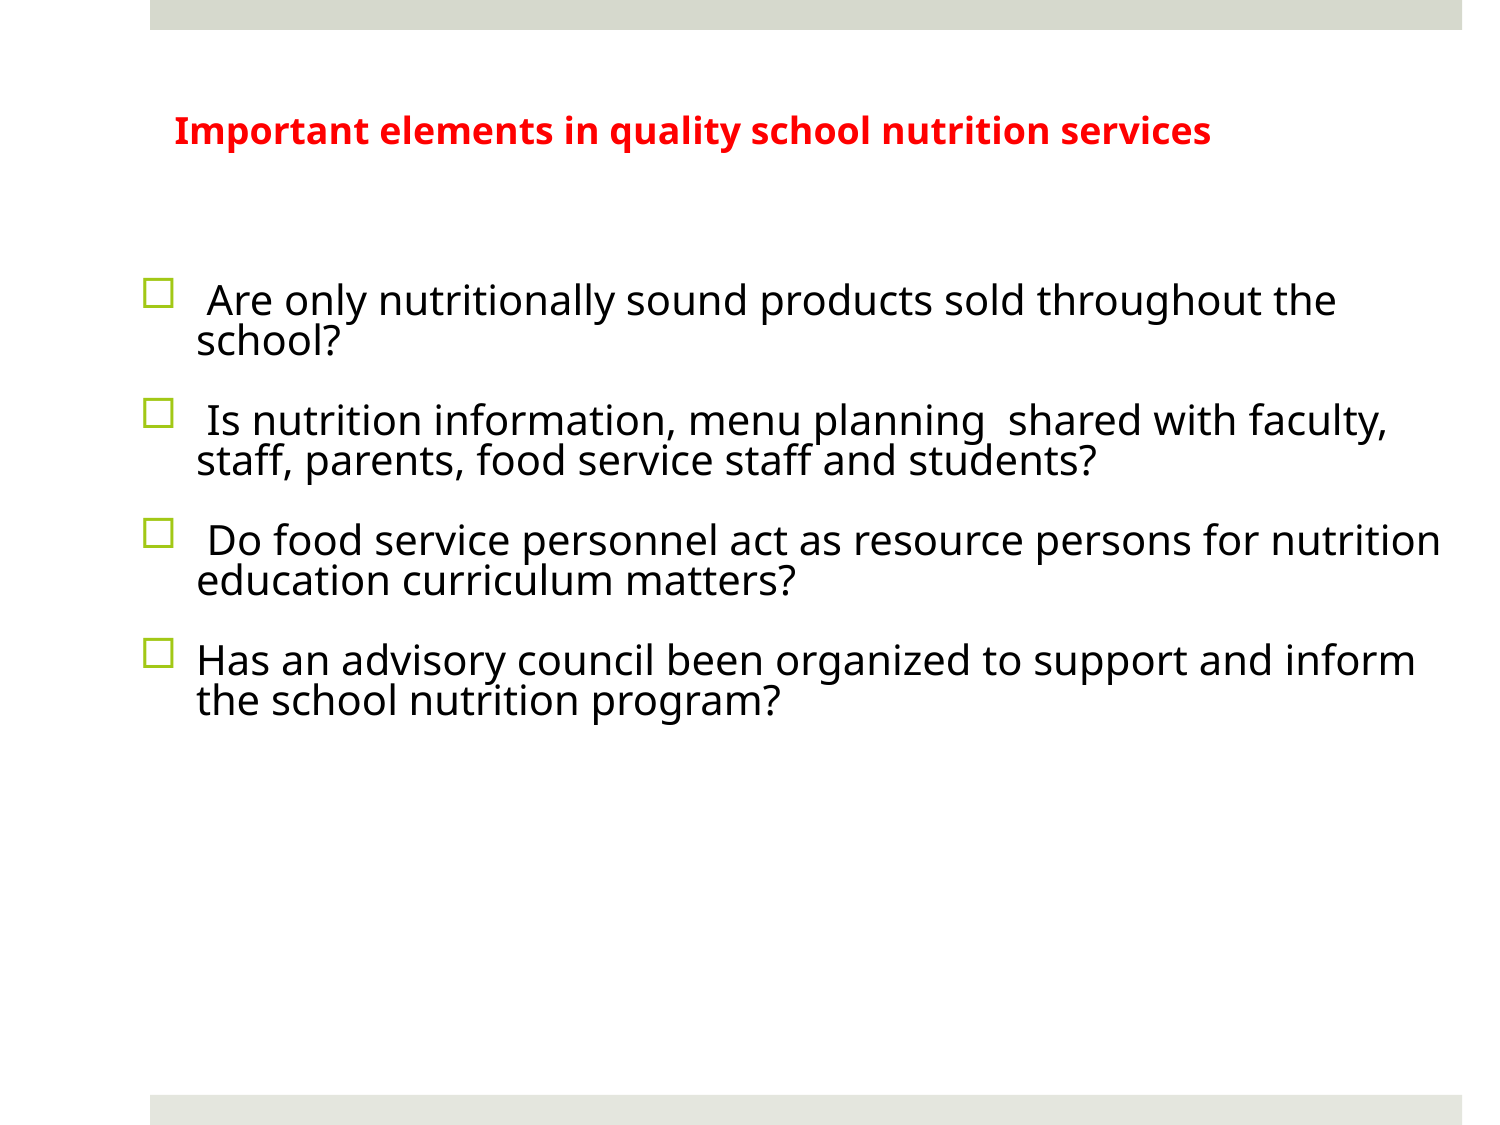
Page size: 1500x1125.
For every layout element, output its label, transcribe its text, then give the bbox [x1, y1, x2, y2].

text_box Are only nutritionally sound products sold throughout the school? Is nutrition information, menu planning shared with faculty, staff, parents, food service staff and students? Do food service personnel act as resource persons for nutrition education curriculum matters? Has an advisory council been organized to support and inform the school nutrition program? [124, 276, 1463, 766]
text_box Important elements in quality school nutrition services [87, 99, 1300, 160]
